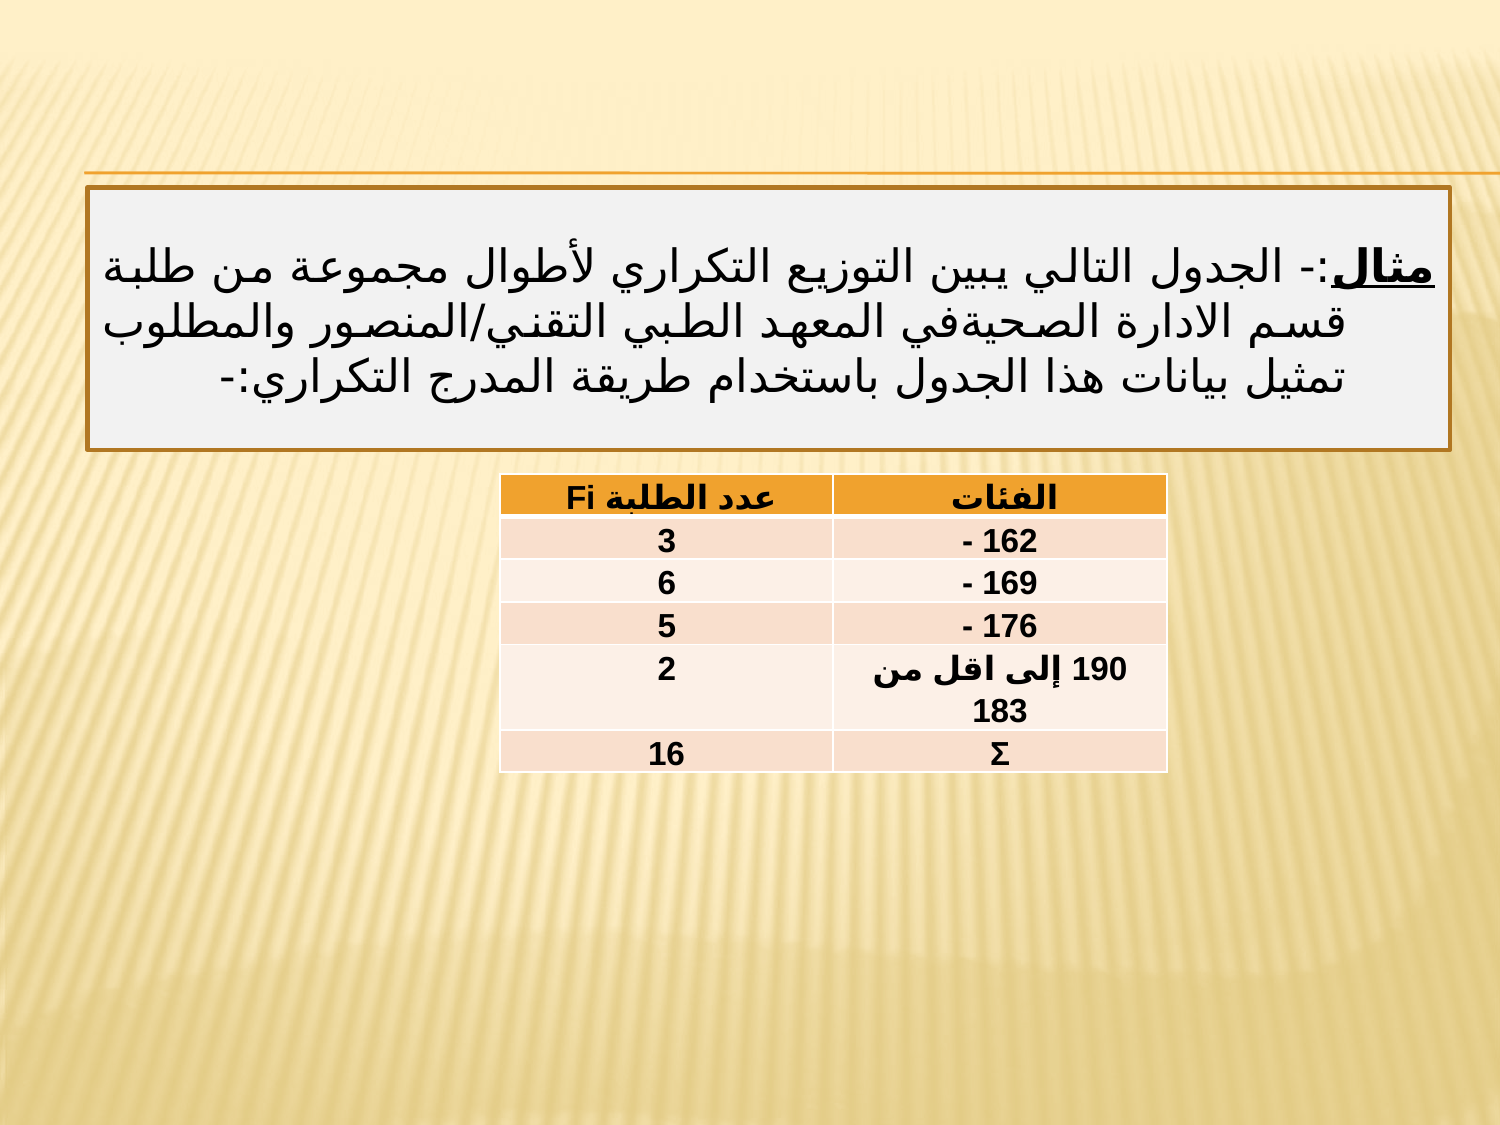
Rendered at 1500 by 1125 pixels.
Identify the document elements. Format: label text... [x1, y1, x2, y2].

table_cell Σ [834, 731, 1166, 771]
table_cell 6 [501, 560, 832, 601]
table_header عدد الطلبة Fi [501, 475, 832, 514]
table_cell 190 إلى اقل من 183 [834, 645, 1166, 729]
table_cell 169 - [834, 560, 1166, 601]
table_cell 16 [501, 731, 832, 771]
table_cell 5 [501, 603, 832, 644]
table_cell 2 [501, 645, 832, 729]
text_box مثال:- الجدول التالي يبين التوزيع التكراري لأطوال مجموعة من طلبة قسم الادارة الصحيةفي المعهد الطبي التقني/المنصور والمطلوب تمثيل بيانات هذا الجدول باستخدام طريقة المدرج التكراري:- [85, 185, 1452, 452]
table_cell 3 [501, 519, 832, 558]
table_header الفئات [834, 475, 1166, 514]
table_cell 176 - [834, 603, 1166, 644]
table_cell 162 - [834, 519, 1166, 558]
